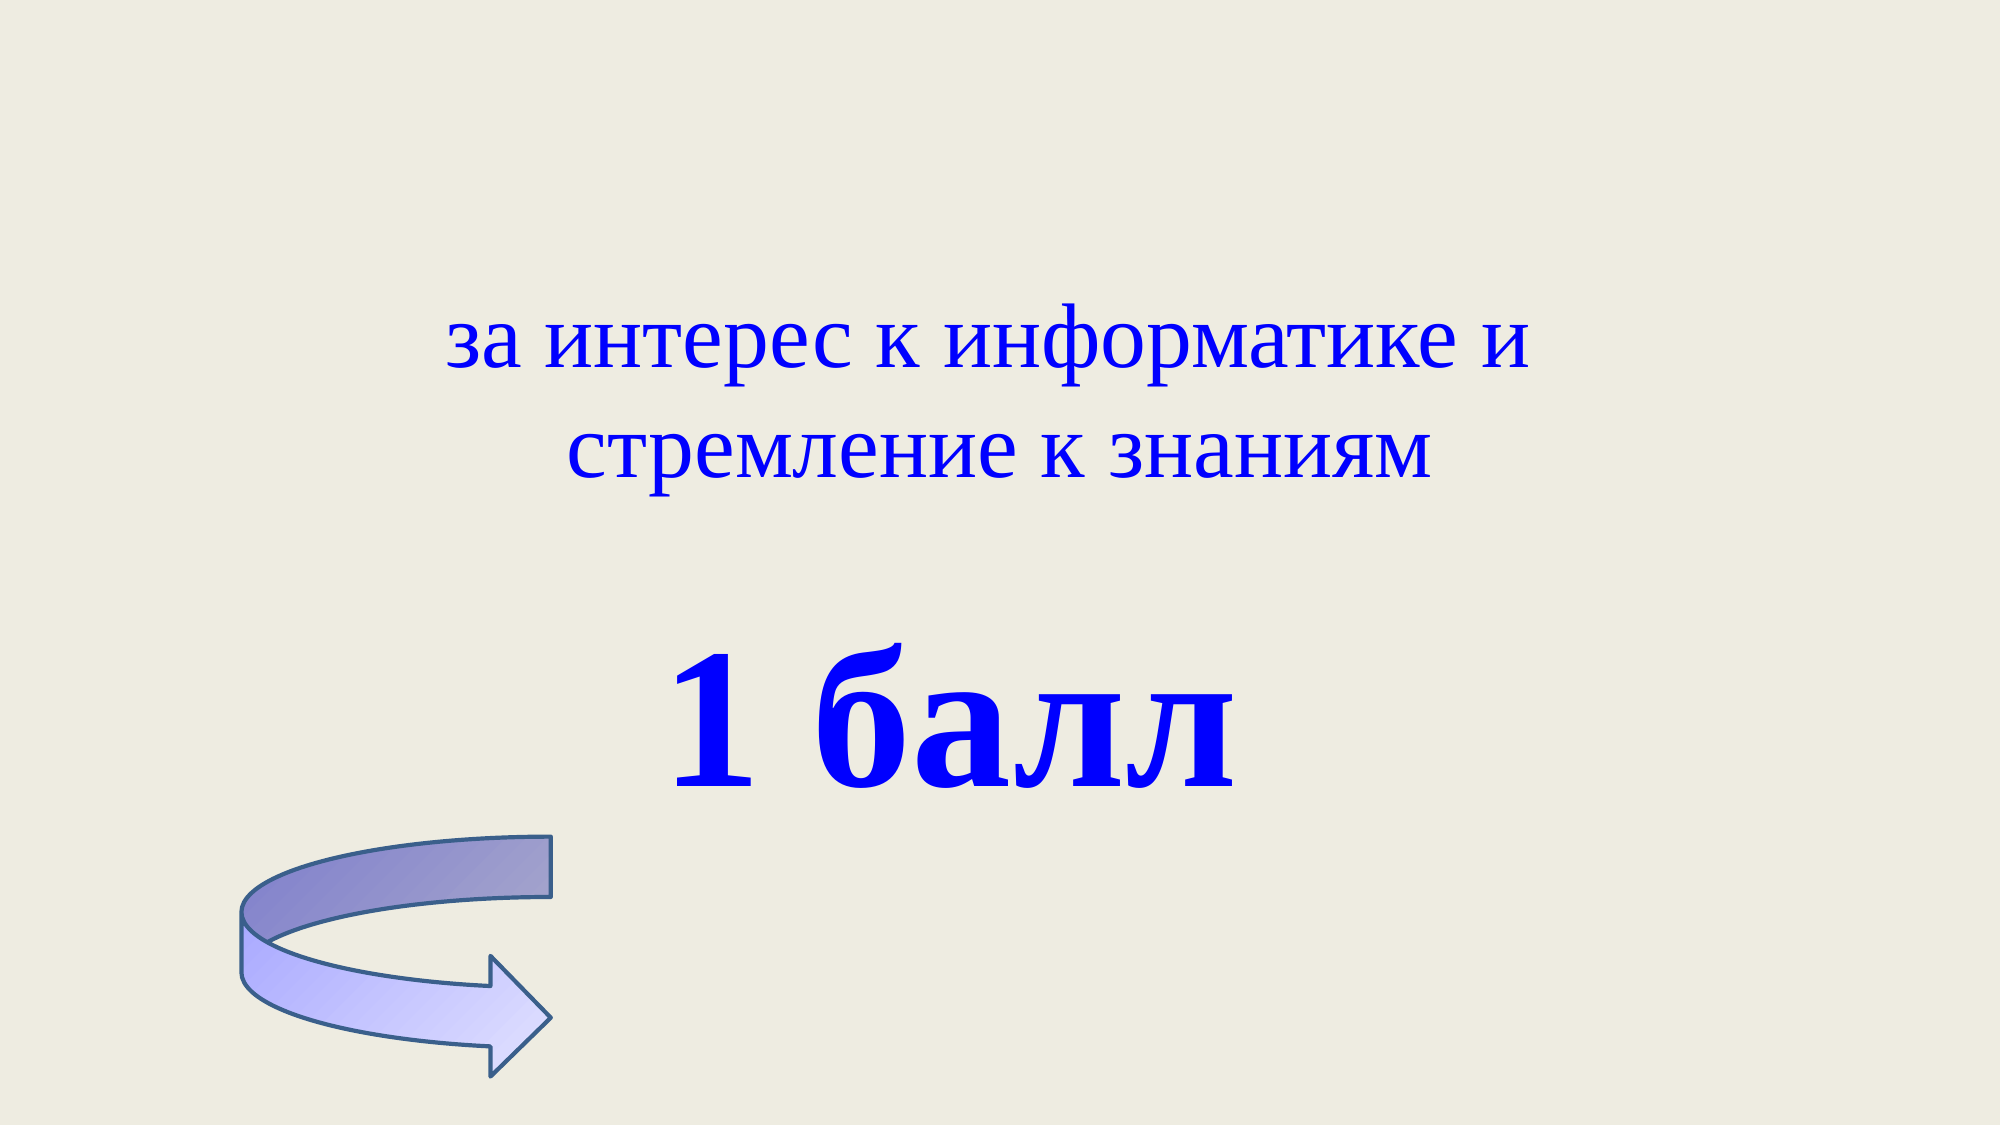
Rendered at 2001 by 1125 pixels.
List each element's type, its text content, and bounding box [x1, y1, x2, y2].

text_box за интерес к информатике и стремление к знаниям 1 балл [0, 268, 2000, 834]
text_box [239, 834, 553, 1079]
